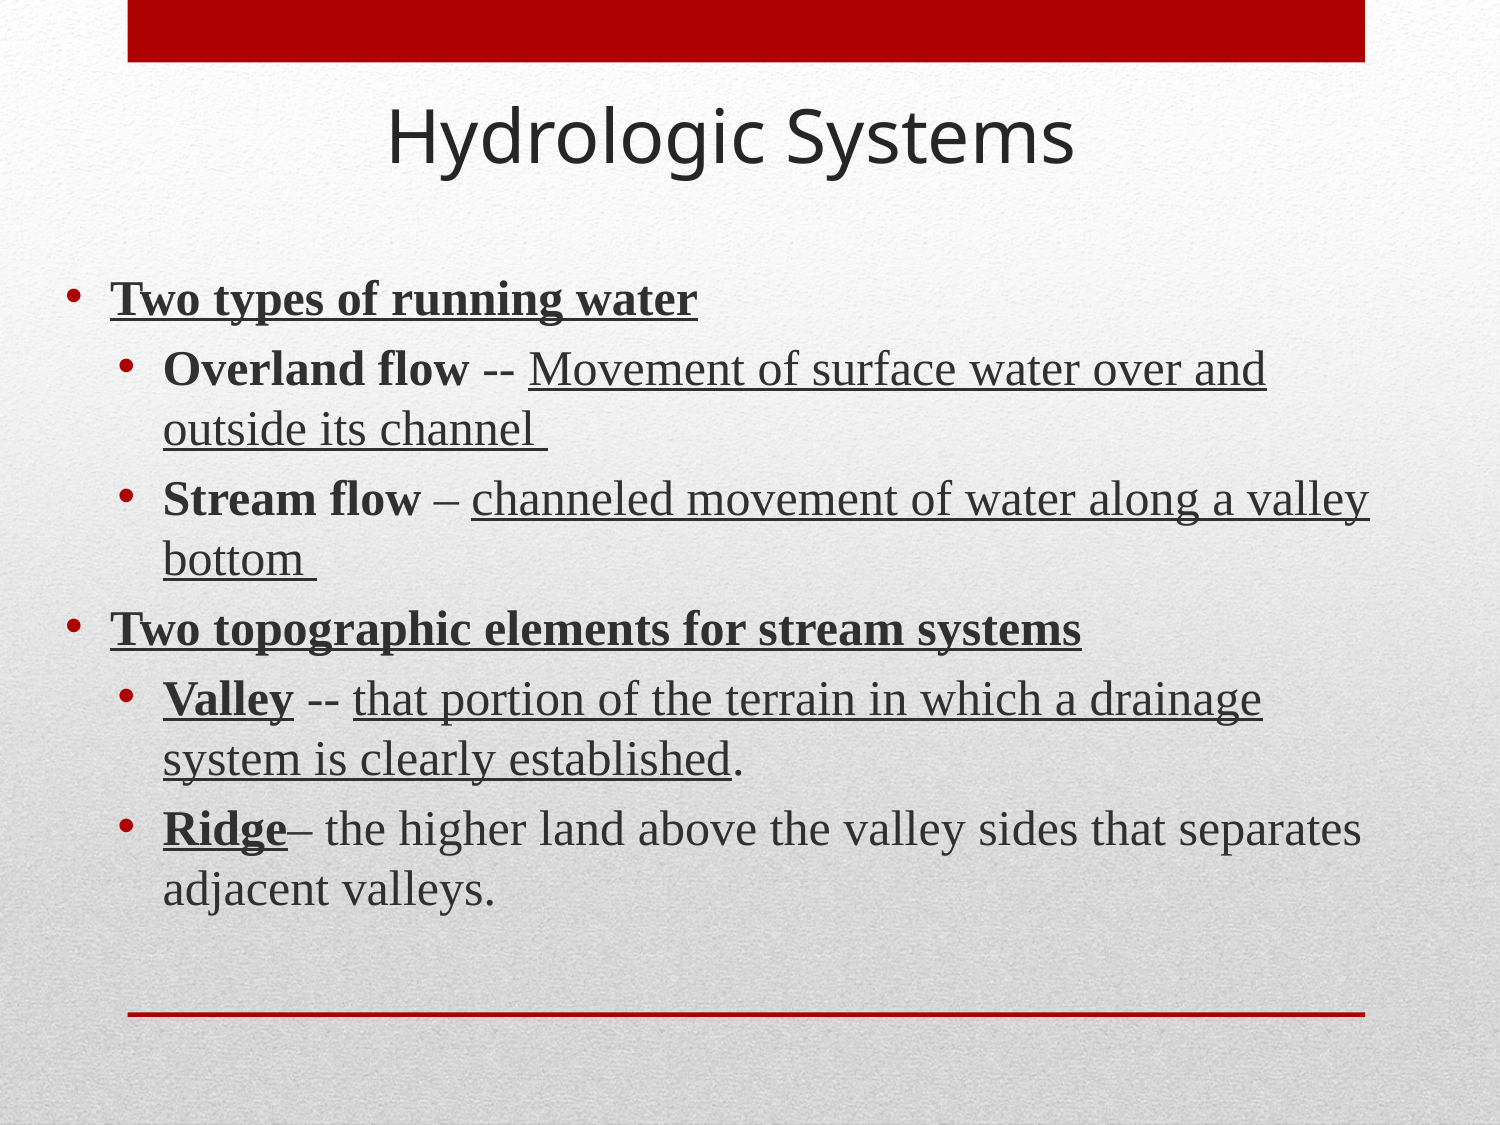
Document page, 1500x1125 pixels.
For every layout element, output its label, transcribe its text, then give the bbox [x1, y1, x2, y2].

title Hydrologic Systems [162, 0, 1300, 186]
list Two types of running water Overland flow -- Movement of surface water over and outside its channel Stream flow – channeled movement of water along a valley bottom Two topographic elements for stream systems Valley -- that portion of the terrain in which a drainage system is clearly established. Ridge– the higher land above the valley sides that separates adjacent valleys. [50, 200, 1425, 981]
